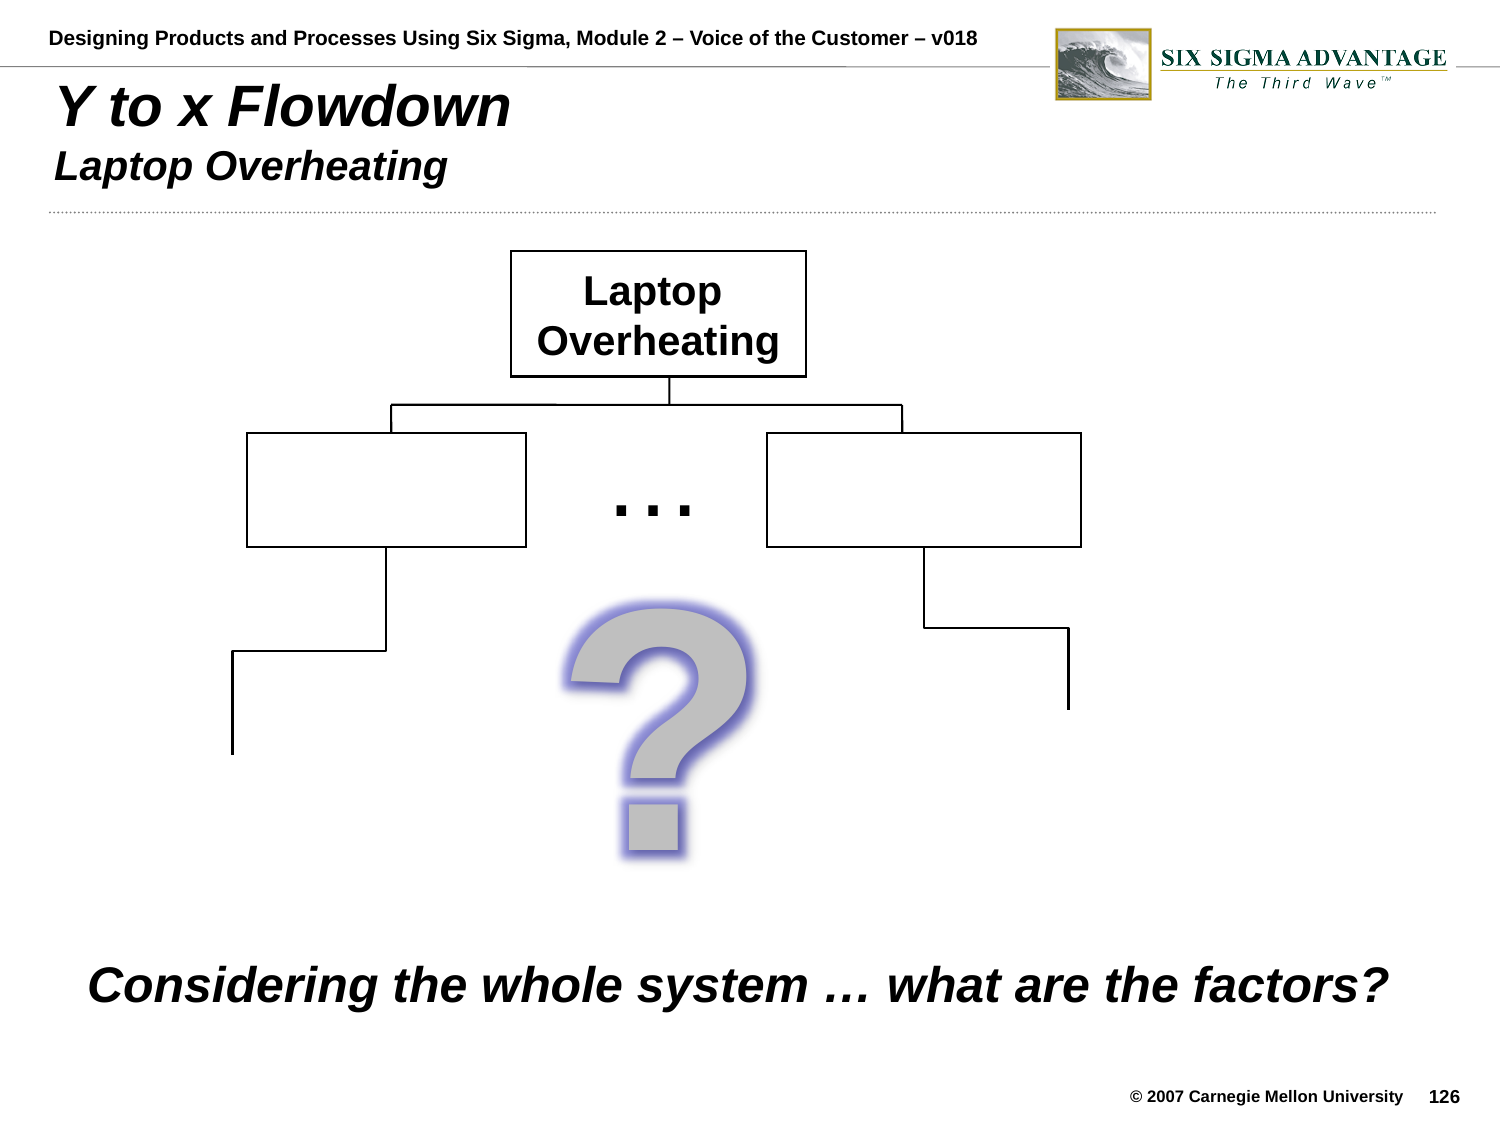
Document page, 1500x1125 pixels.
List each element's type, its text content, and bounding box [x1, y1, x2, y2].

text_box Y to x Flowdown Laptop Overheating [39, 91, 1342, 167]
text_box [205, 573, 414, 729]
text_box Considering the whole system … what are the factors? [72, 945, 1433, 1021]
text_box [510, 236, 1370, 377]
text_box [914, 555, 1078, 701]
text_box ? [527, 557, 794, 927]
picture [1049, 24, 1456, 104]
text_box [246, 376, 1082, 548]
